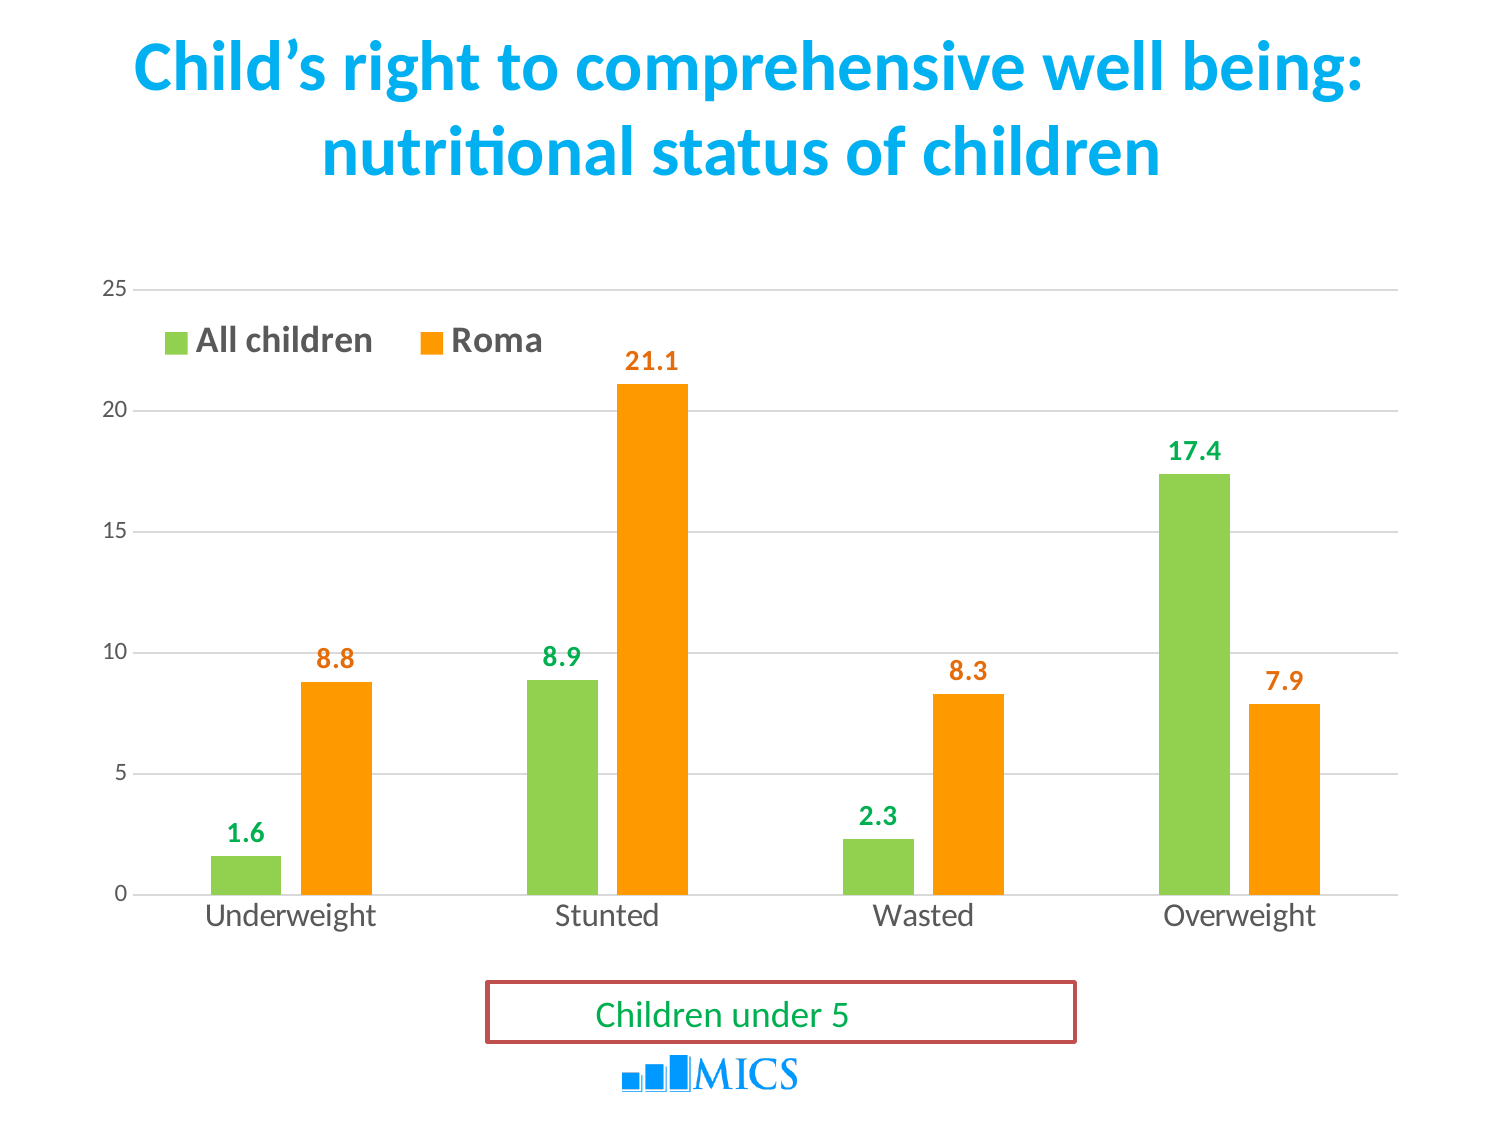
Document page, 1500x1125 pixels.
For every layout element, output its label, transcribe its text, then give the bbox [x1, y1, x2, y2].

picture [620, 1054, 798, 1092]
text_box Child’s right to comprehensive well being: nutritional status of children [74, 10, 1425, 198]
text_box Children under 5 [485, 1022, 1077, 1044]
chart [74, 262, 1426, 1013]
